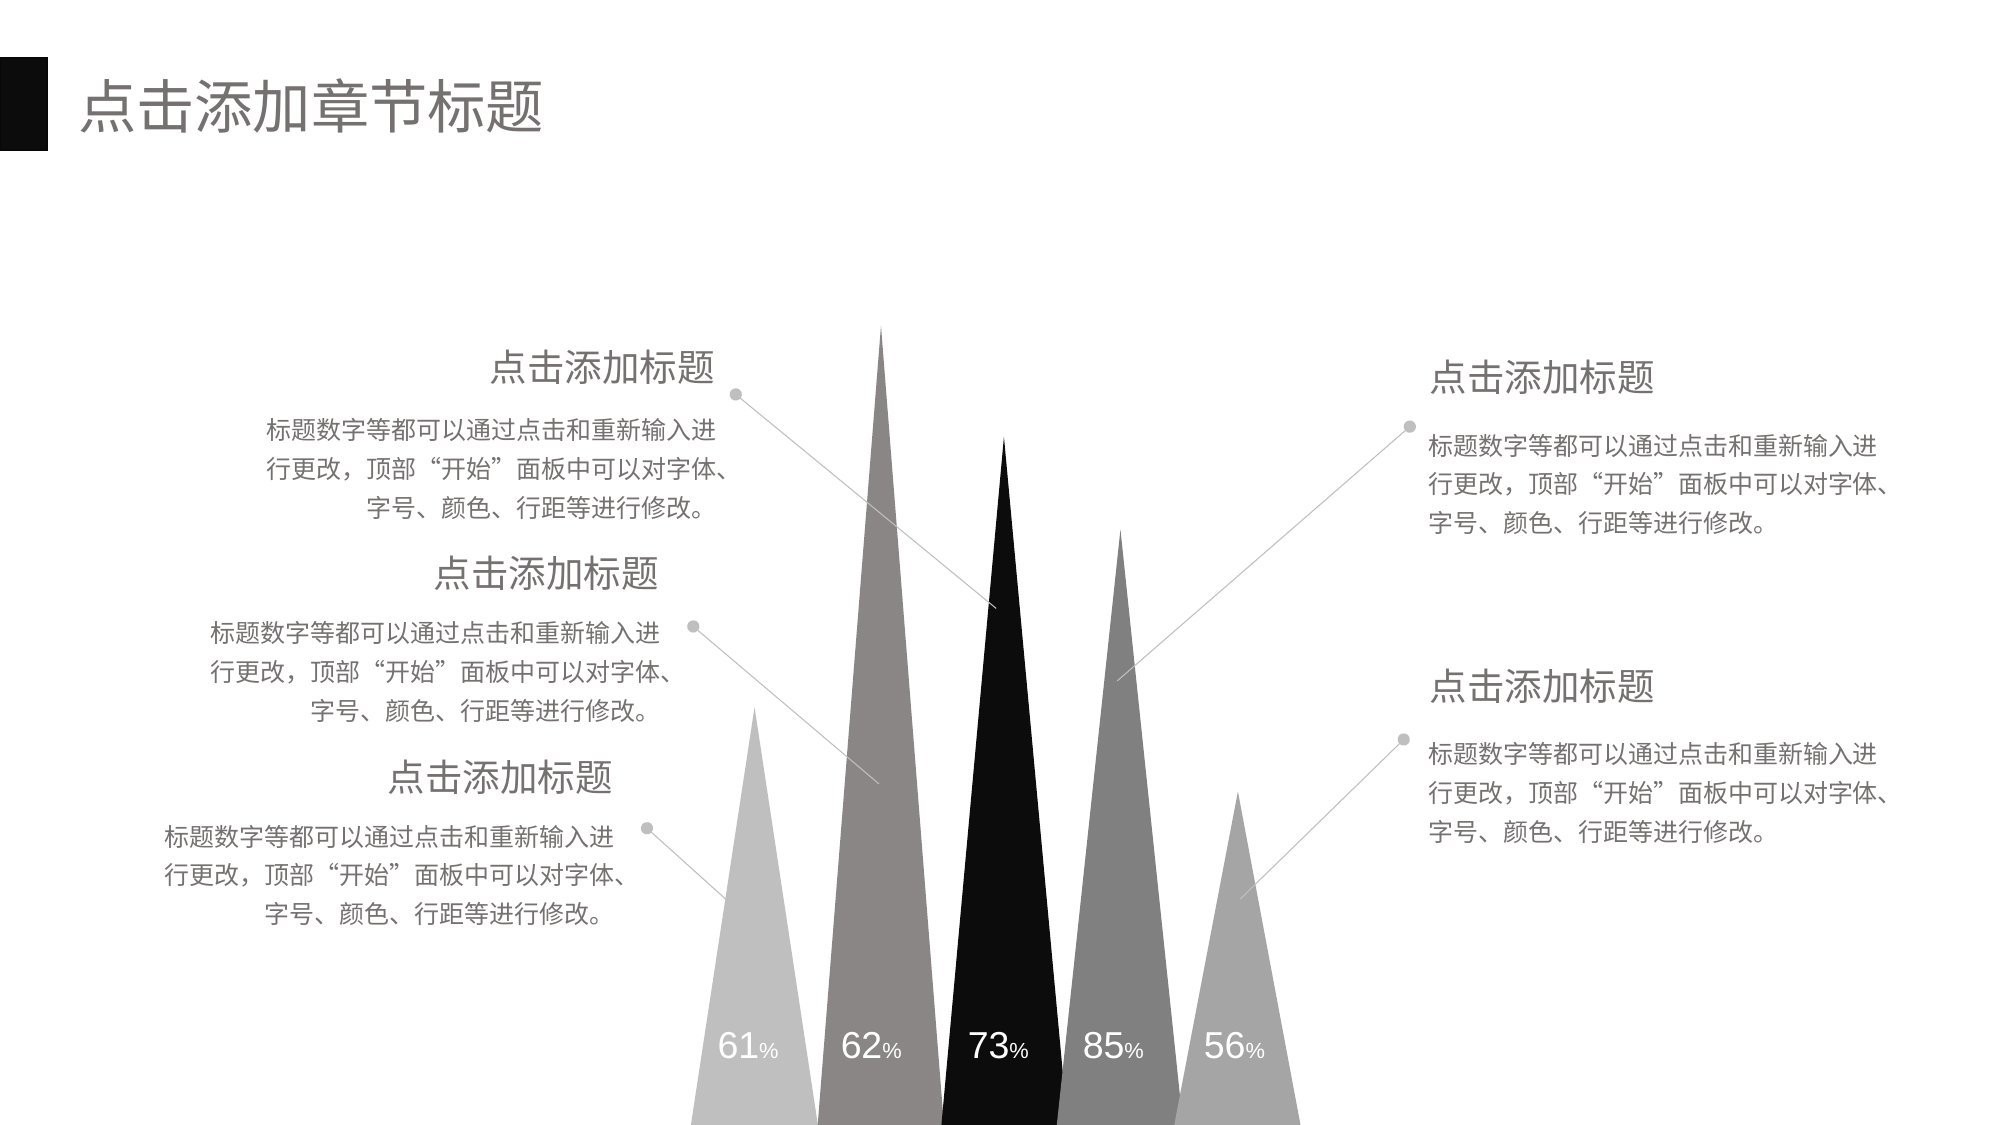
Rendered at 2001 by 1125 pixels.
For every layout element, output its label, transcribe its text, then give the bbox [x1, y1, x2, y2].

text_box [1184, 420, 1413, 625]
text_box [817, 325, 944, 1125]
text_box [1301, 733, 1410, 842]
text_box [690, 707, 817, 1125]
text_box [687, 620, 790, 707]
text_box 点击添加章节标题 [63, 63, 560, 148]
text_box [732, 388, 817, 463]
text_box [1056, 529, 1184, 1125]
text_box [0, 57, 48, 151]
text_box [1413, 346, 1910, 547]
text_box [941, 436, 1068, 1125]
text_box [1174, 791, 1301, 1125]
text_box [133, 746, 630, 938]
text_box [1413, 655, 1910, 856]
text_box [235, 337, 732, 532]
text_box [640, 822, 690, 869]
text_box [179, 542, 676, 735]
